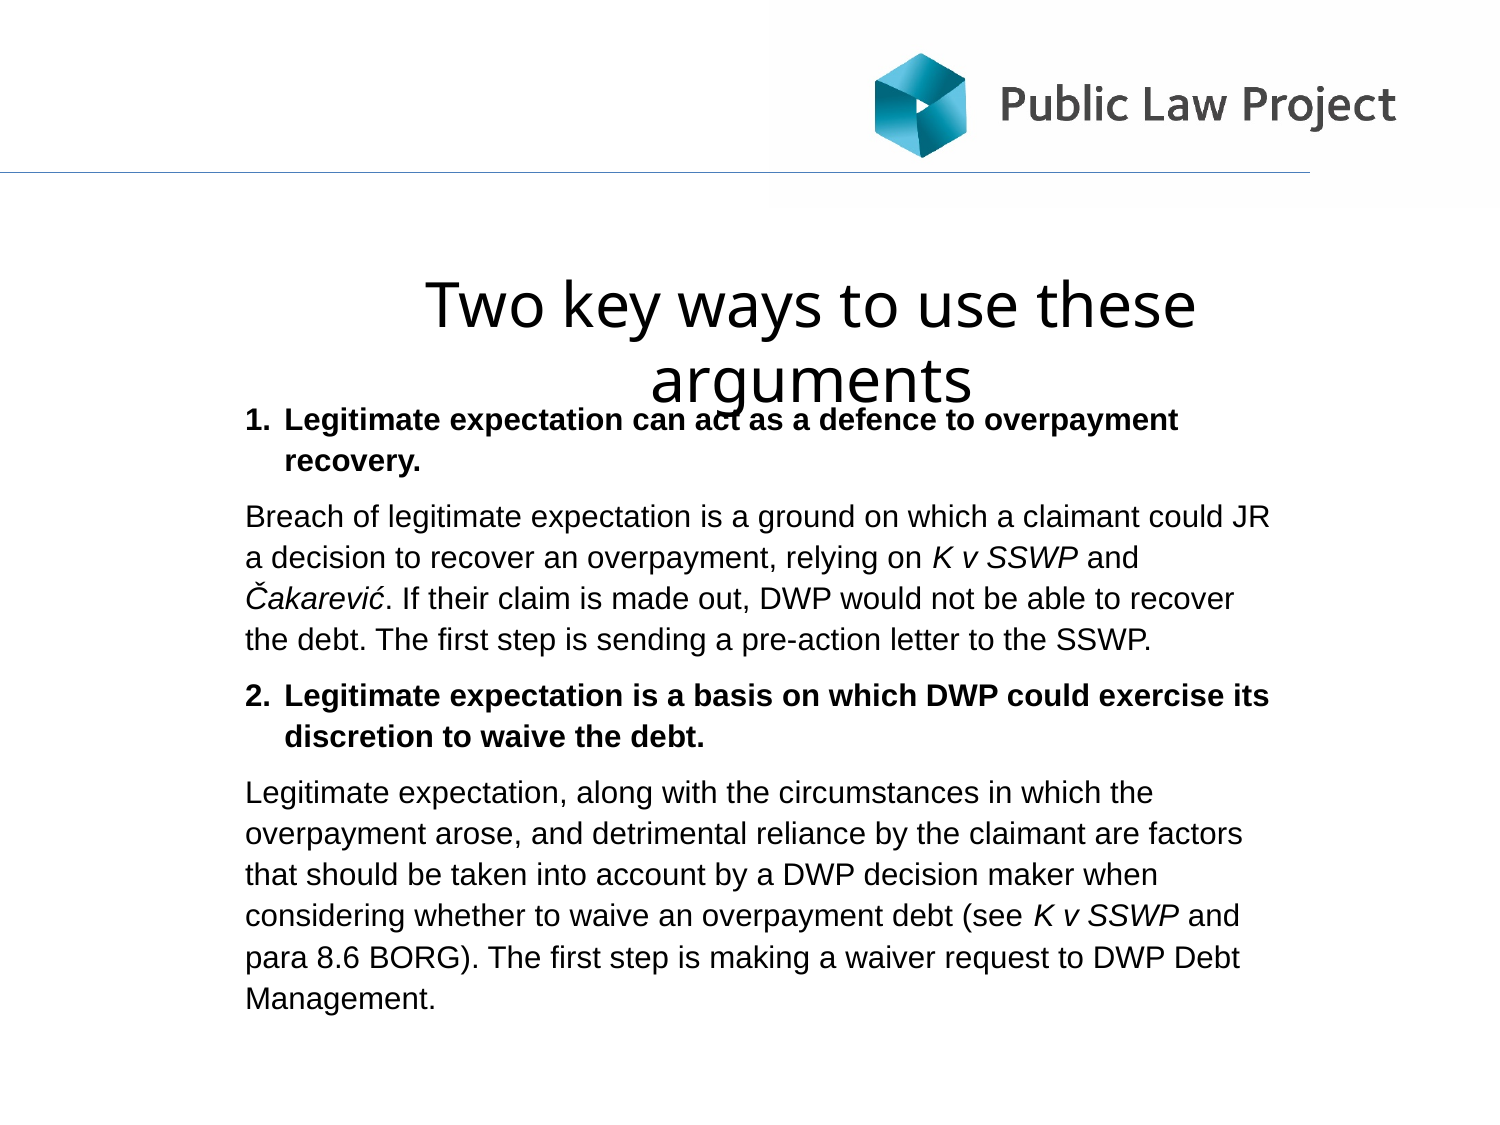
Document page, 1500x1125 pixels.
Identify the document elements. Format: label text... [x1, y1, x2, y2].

list Legitimate expectation can act as a defence to overpayment recovery. Breach of legitimate expectation is a ground on which a claimant could JR a decision to recover an overpayment, relying on K v SSWP and Čakarević. If their claim is made out, DWP would not be able to recover the debt. The first step is sending a pre-action letter to the SSWP. Legitimate expectation is a basis on which DWP could exercise its discretion to waive the debt. Legitimate expectation, along with the circumstances in which the overpayment arose, and detrimental reliance by the claimant are factors that should be taken into account by a DWP decision maker when considering whether to waive an overpayment debt (see K v SSWP and para 8.6 BORG). The first step is making a waiver request to DWP Debt Management. [230, 387, 1297, 1008]
title Two key ways to use these arguments [281, 257, 1343, 389]
picture [769, 0, 1500, 208]
